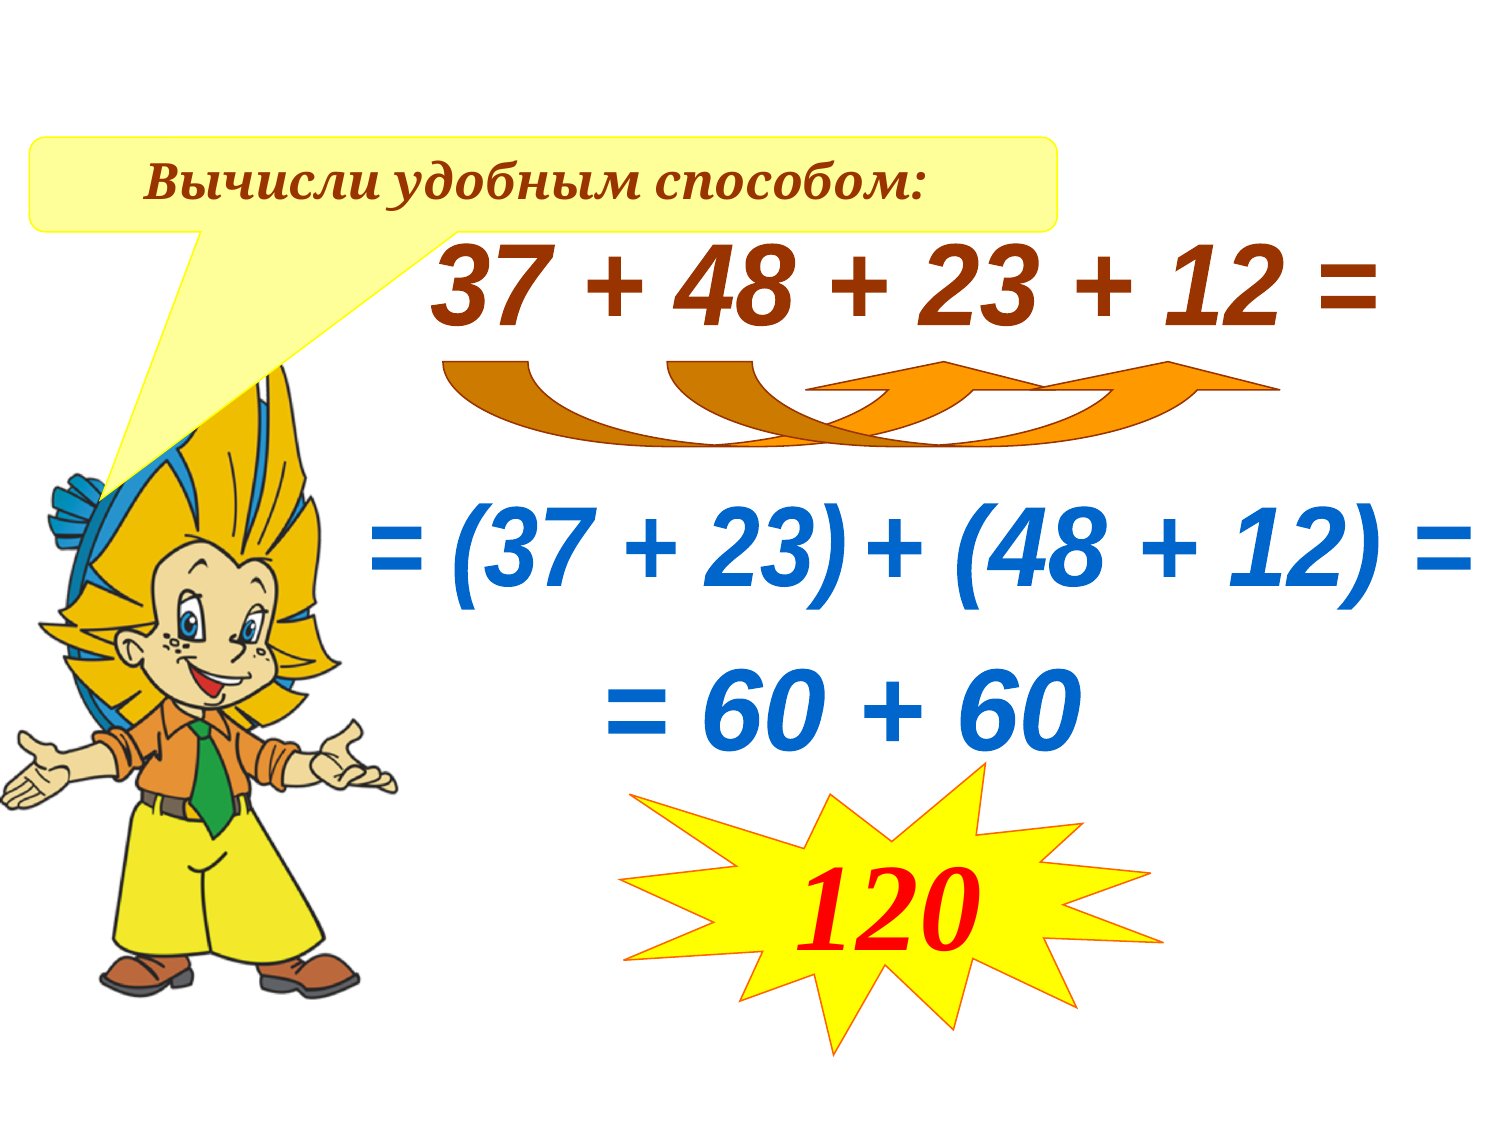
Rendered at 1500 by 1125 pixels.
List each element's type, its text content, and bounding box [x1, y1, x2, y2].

text_box [442, 361, 823, 447]
text_box [667, 361, 1281, 447]
text_box [805, 361, 1044, 436]
picture [0, 349, 399, 1000]
text_box Вычисли удобным способом: [29, 137, 1058, 348]
text_box 120 [620, 763, 1164, 1055]
